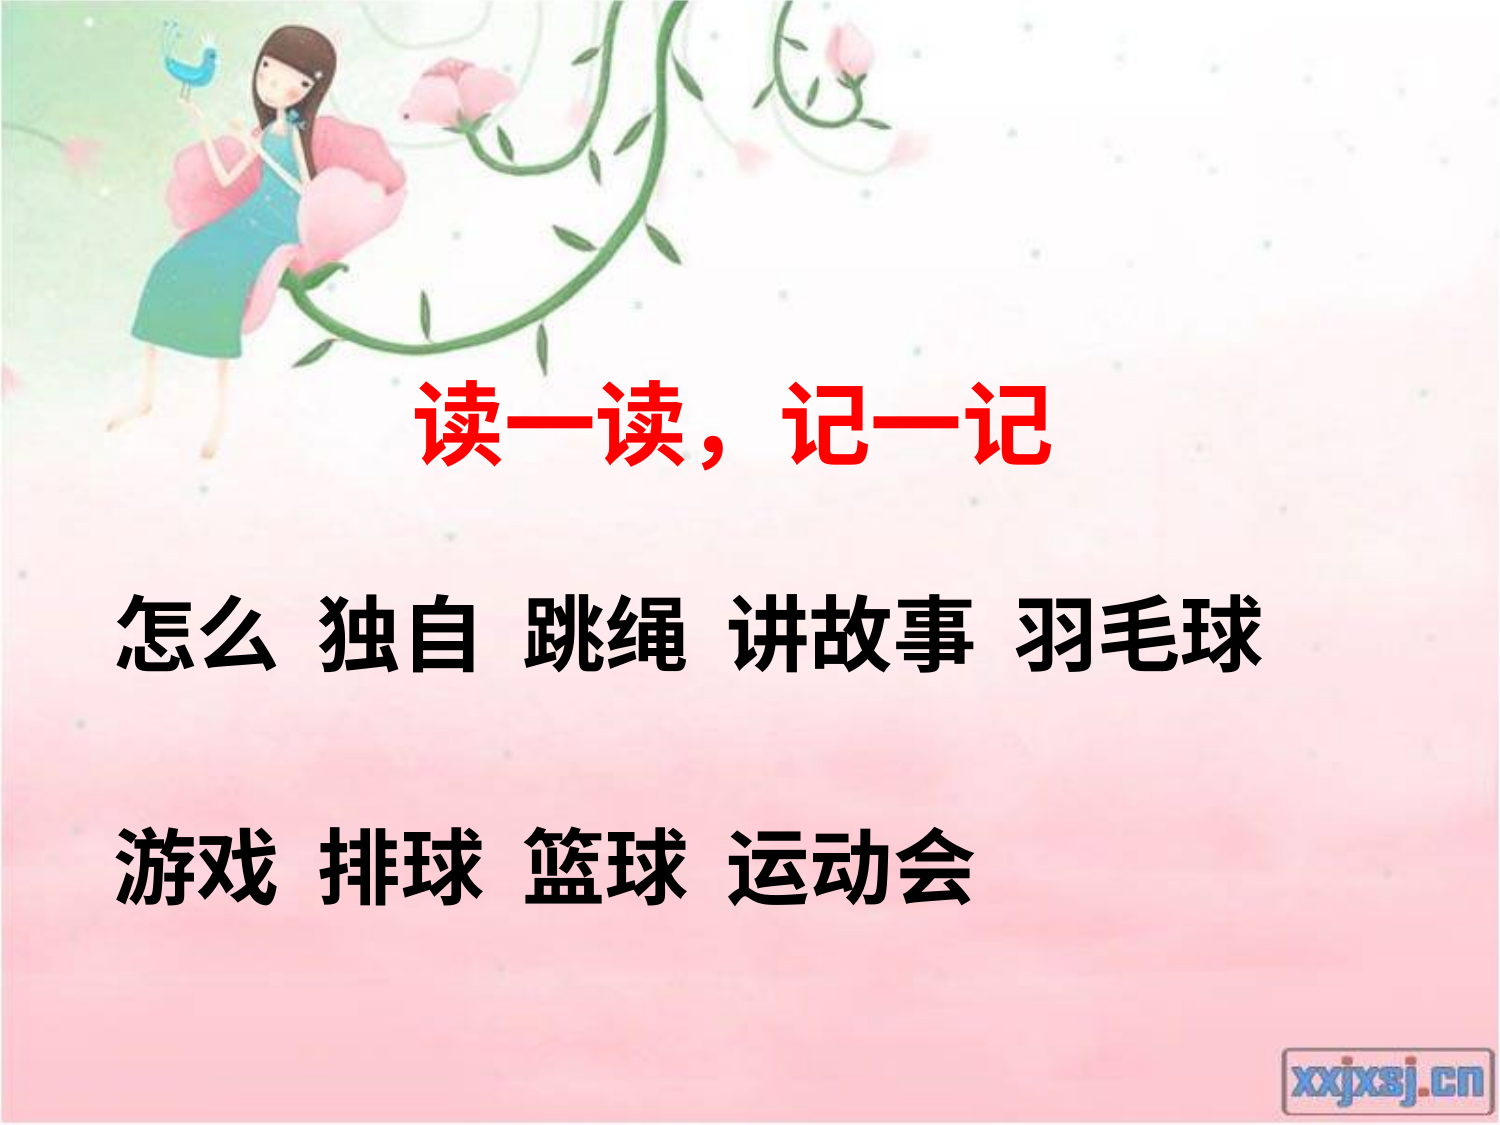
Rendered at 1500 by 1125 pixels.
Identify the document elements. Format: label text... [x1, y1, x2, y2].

picture [0, 0, 1500, 1125]
title 读一读，记一记 [58, 328, 1409, 516]
list 怎么 独自 跳绳 讲故事 羽毛球 游戏 排球 篮球 运动会 [98, 574, 1500, 1008]
